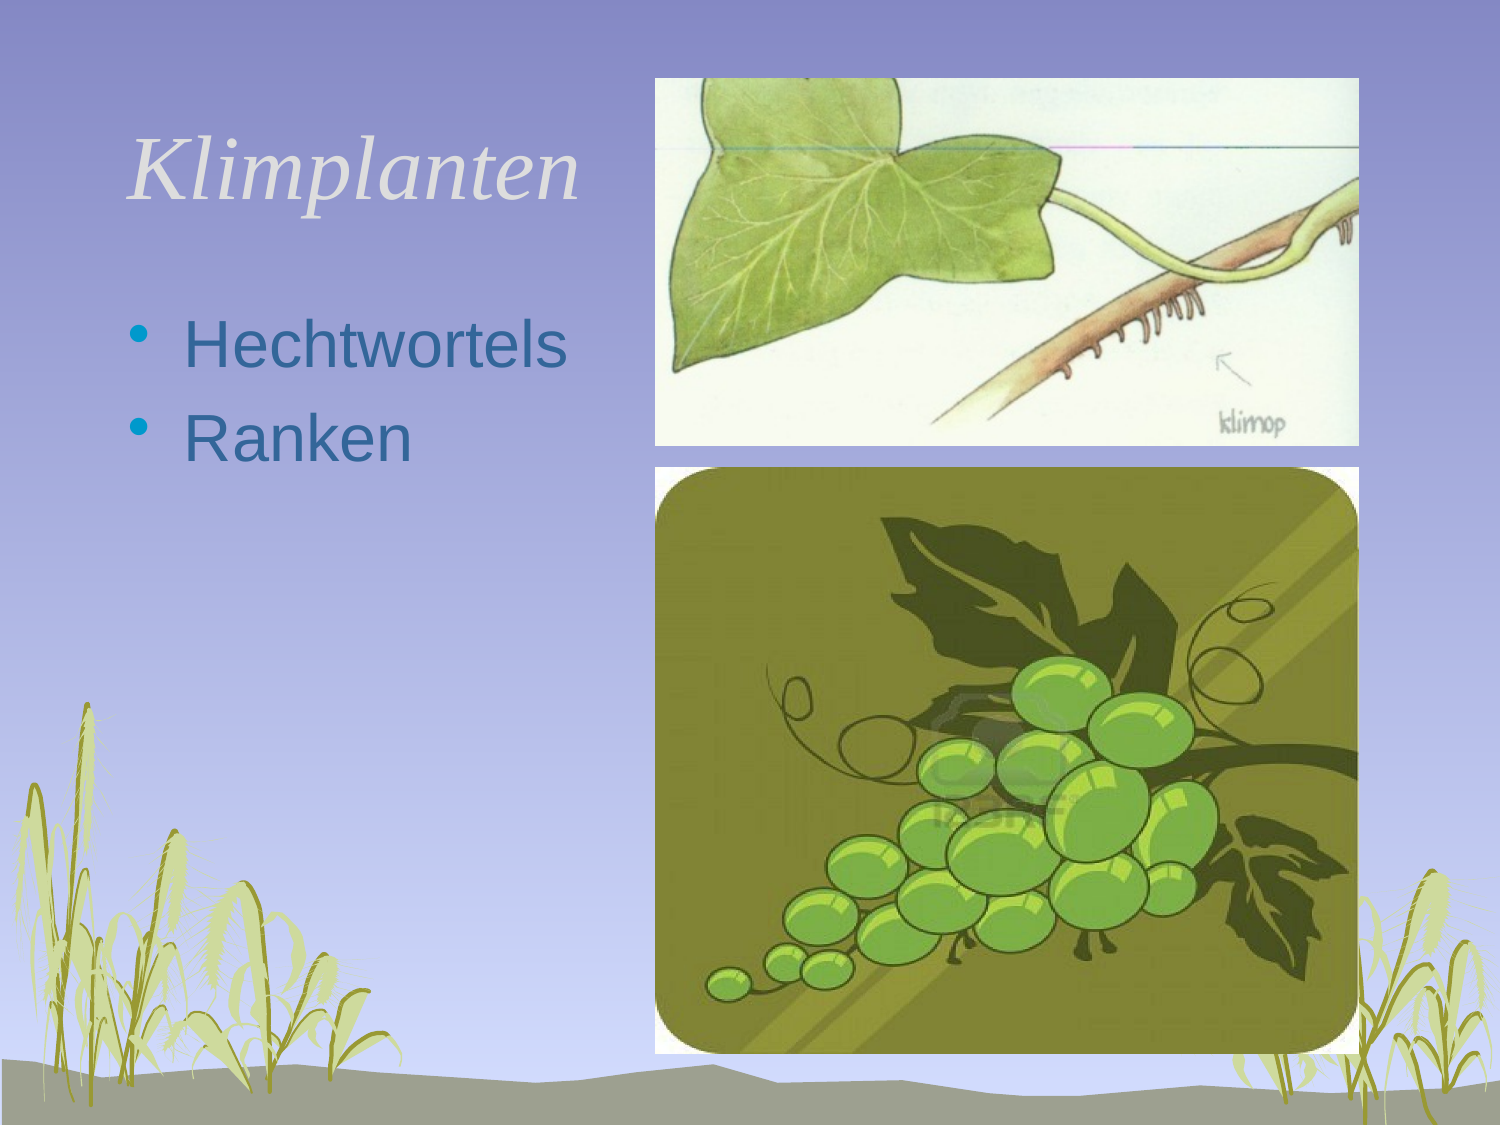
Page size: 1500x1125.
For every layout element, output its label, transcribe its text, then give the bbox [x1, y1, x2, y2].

title Klimplanten [112, 68, 1388, 257]
picture [655, 77, 1359, 446]
list Hechtwortels Ranken [112, 293, 1388, 969]
picture [655, 467, 1359, 1054]
